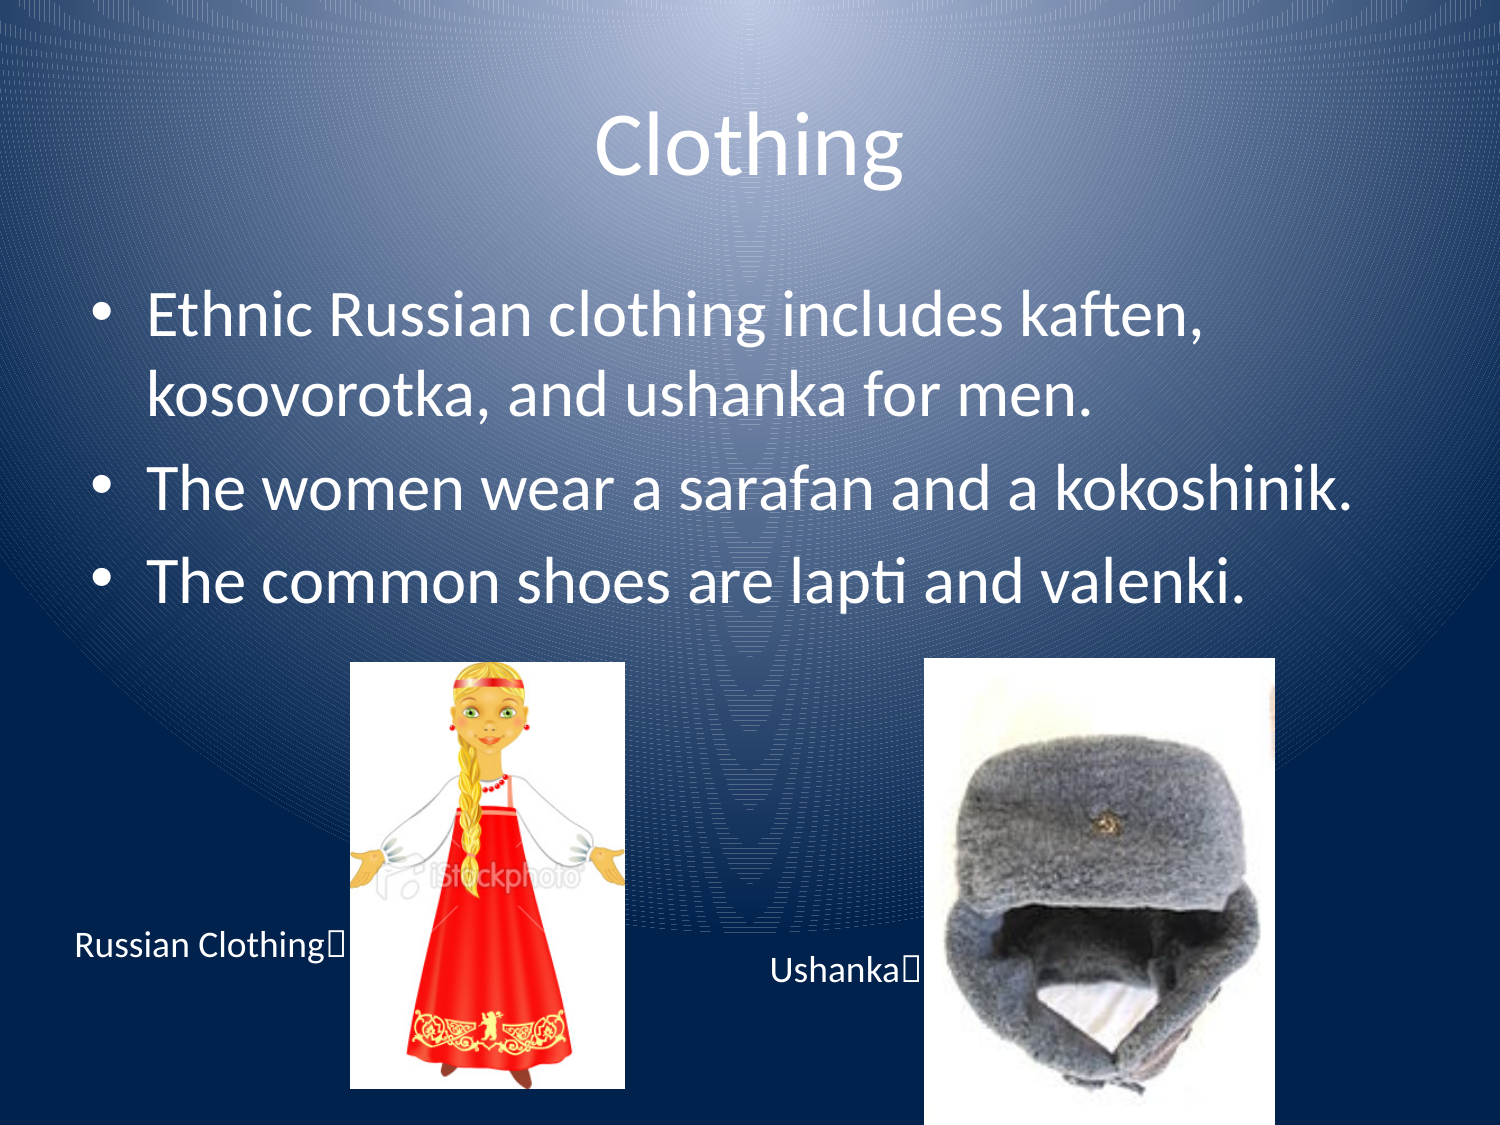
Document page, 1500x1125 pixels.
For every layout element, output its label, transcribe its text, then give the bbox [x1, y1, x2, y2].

text_box Russian Clothing [0, 912, 344, 973]
picture [924, 658, 1276, 1125]
text_box Ushanka [699, 937, 919, 998]
list Ethnic Russian clothing includes kaften, kosovorotka, and ushanka for men. The women wear a sarafan and a kokoshinik. The common shoes are lapti and valenki. [75, 262, 1425, 1005]
picture [349, 662, 626, 1090]
title Clothing [75, 45, 1425, 233]
